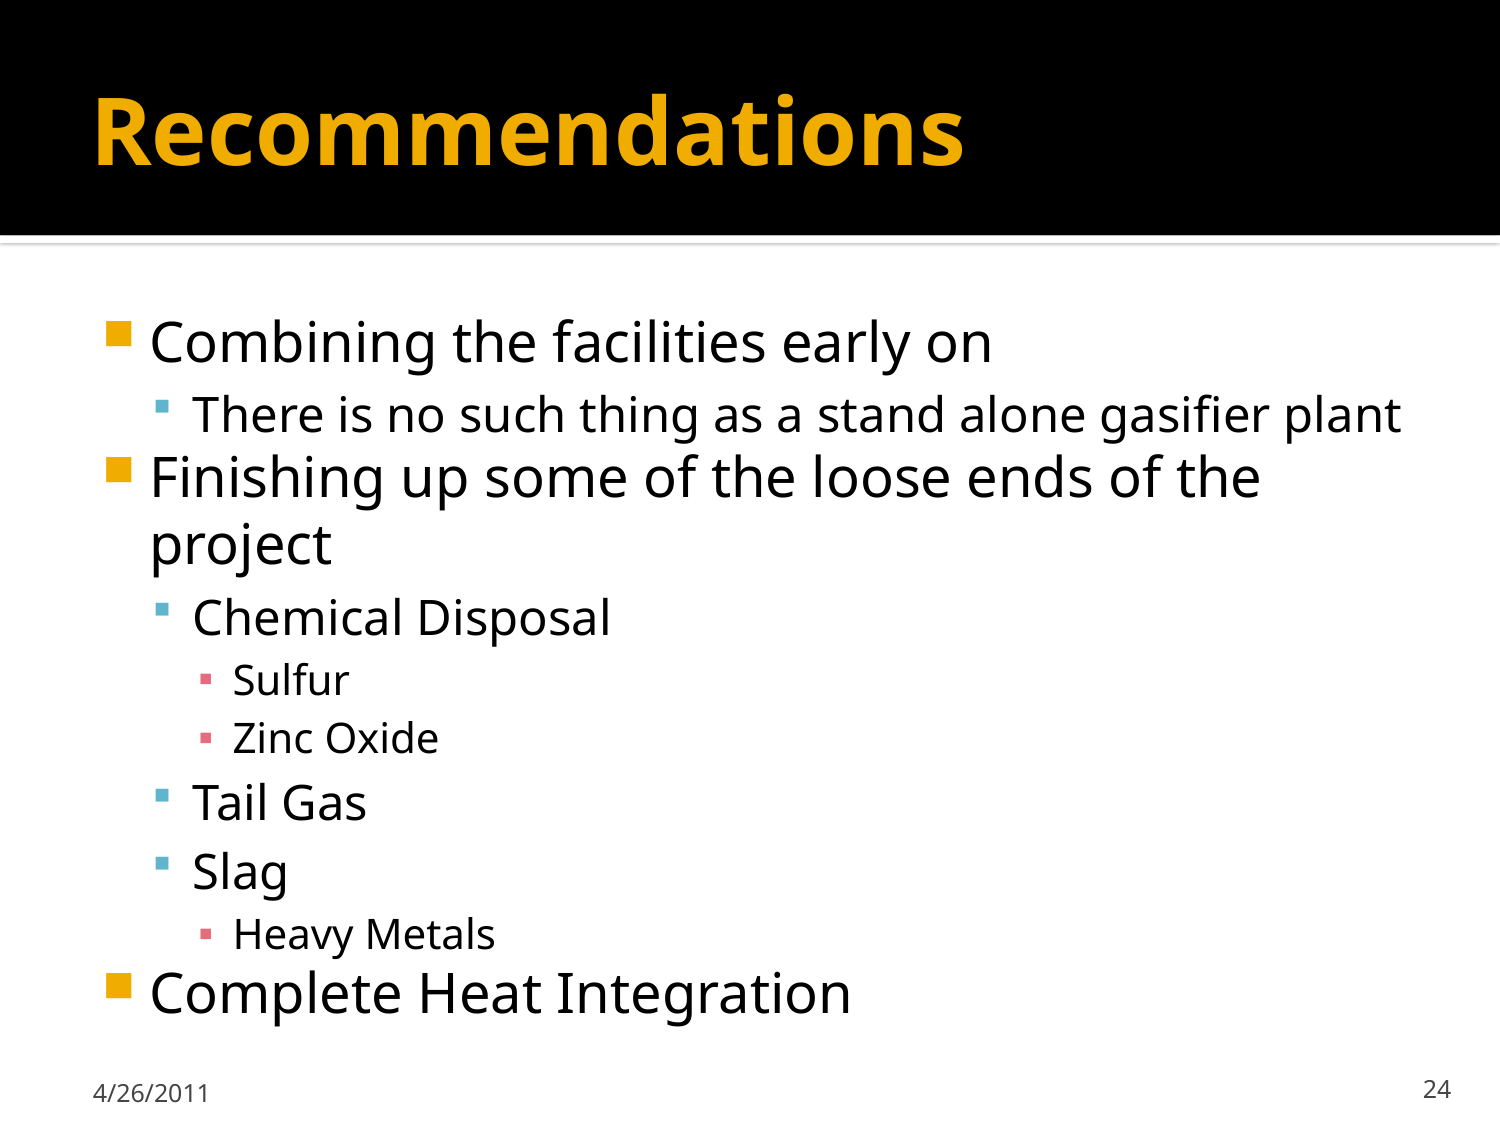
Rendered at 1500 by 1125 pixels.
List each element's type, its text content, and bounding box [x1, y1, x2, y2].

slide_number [75, 1062, 425, 1108]
title Recommendations [75, 25, 1425, 231]
slide_number 24 [1345, 1062, 1467, 1108]
list Combining the facilities early on There is no such thing as a stand alone gasifier plant Finishing up some of the loose ends of the project Chemical Disposal Sulfur Zinc Oxide Tail Gas Slag Heavy Metals Complete Heat Integration [75, 291, 1425, 1050]
